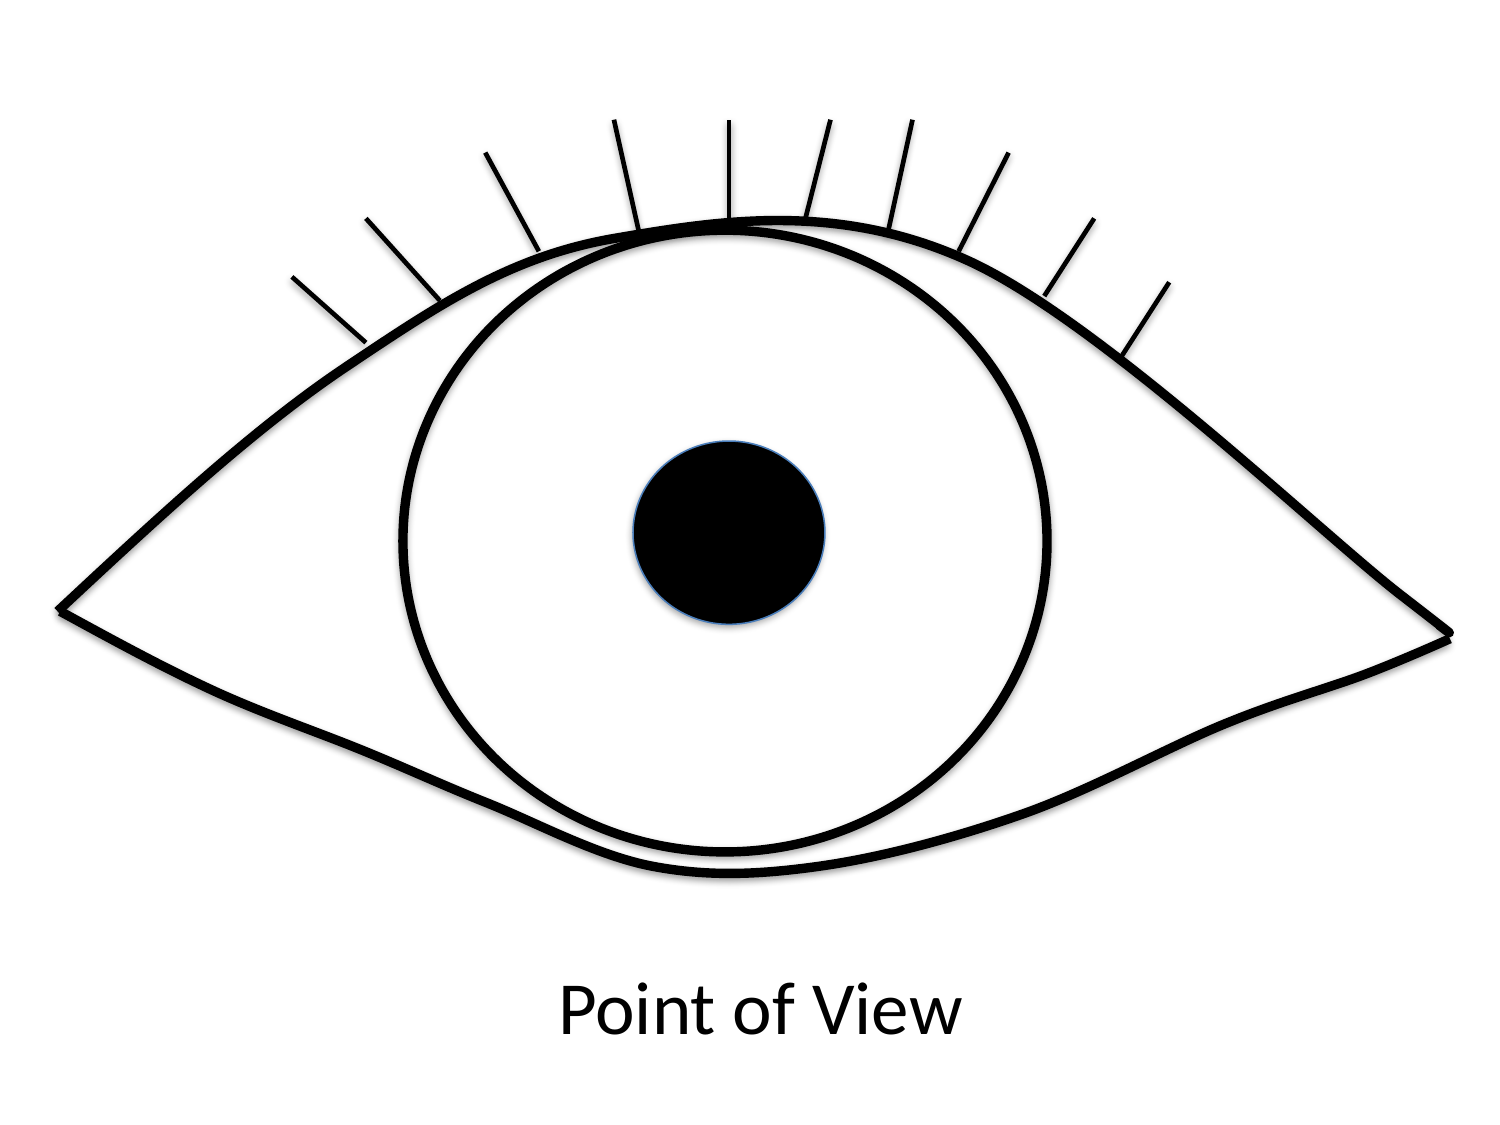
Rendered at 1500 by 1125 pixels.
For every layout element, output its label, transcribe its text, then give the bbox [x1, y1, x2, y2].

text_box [613, 119, 639, 231]
text_box [59, 609, 1451, 876]
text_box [291, 276, 367, 343]
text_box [1044, 218, 1095, 297]
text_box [887, 119, 913, 236]
text_box Point of View [543, 952, 978, 1057]
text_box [1118, 281, 1170, 361]
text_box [958, 152, 1009, 252]
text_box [484, 152, 540, 252]
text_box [365, 218, 441, 301]
text_box [56, 218, 1451, 635]
text_box [632, 440, 826, 626]
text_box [805, 119, 831, 219]
